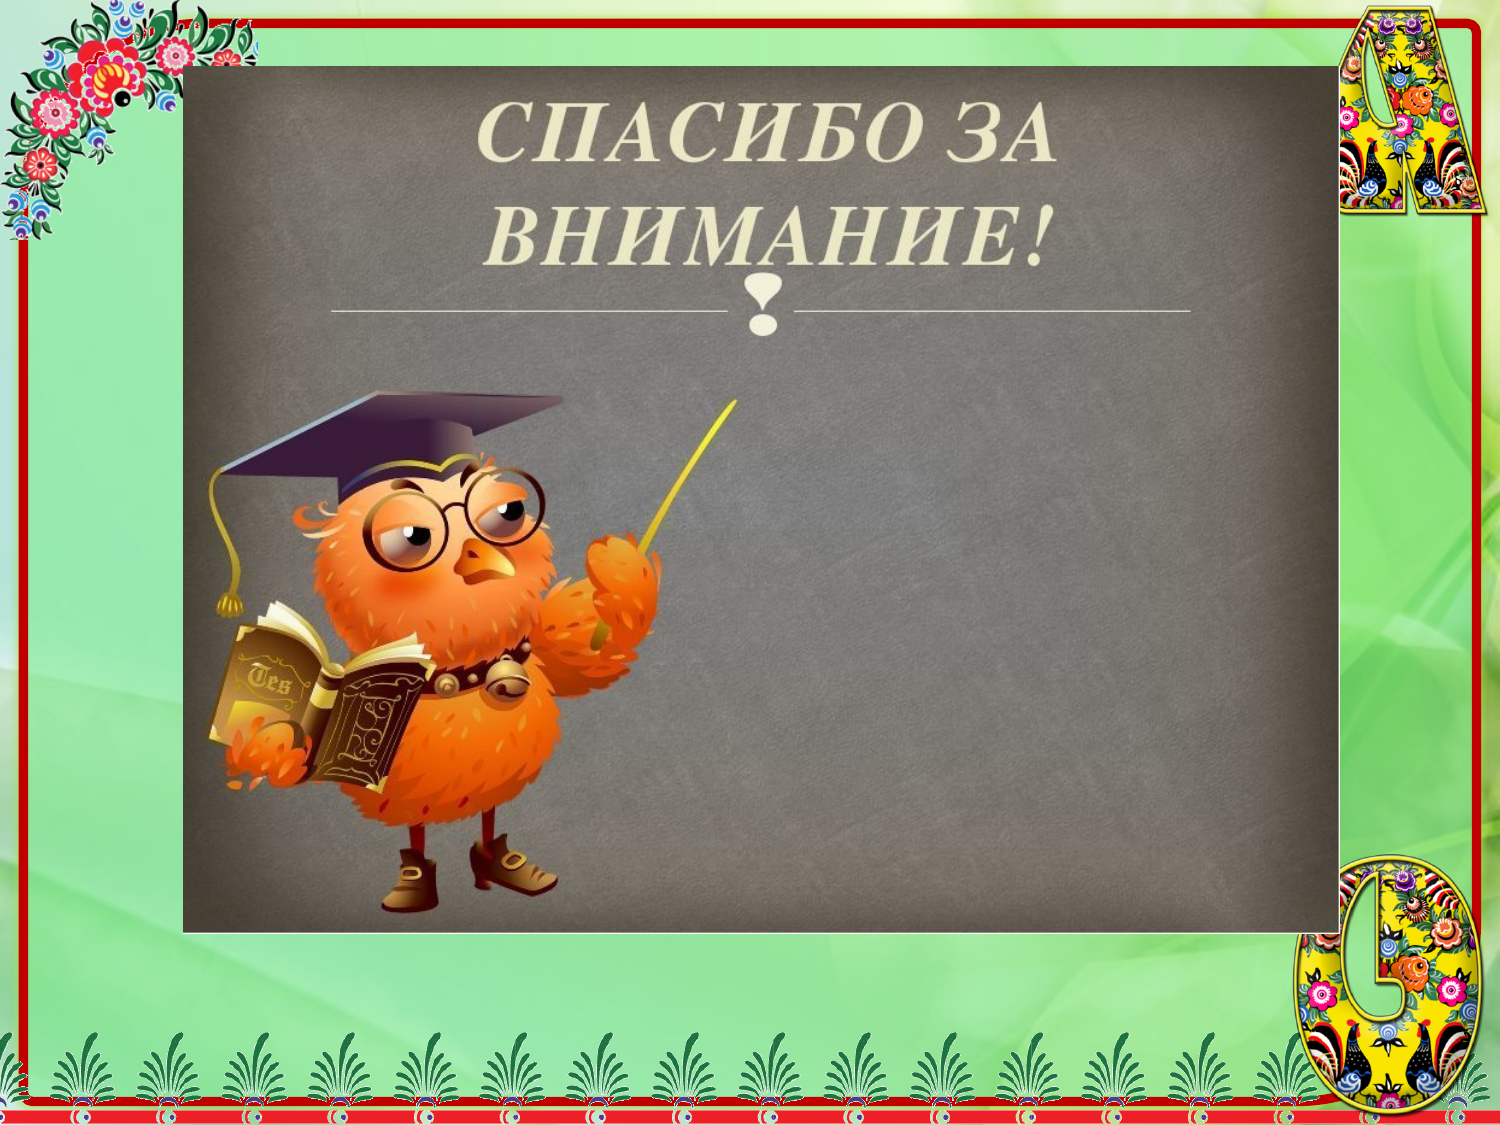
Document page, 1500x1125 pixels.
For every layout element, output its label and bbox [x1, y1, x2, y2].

picture [0, 0, 1500, 1125]
list [182, 66, 1341, 935]
